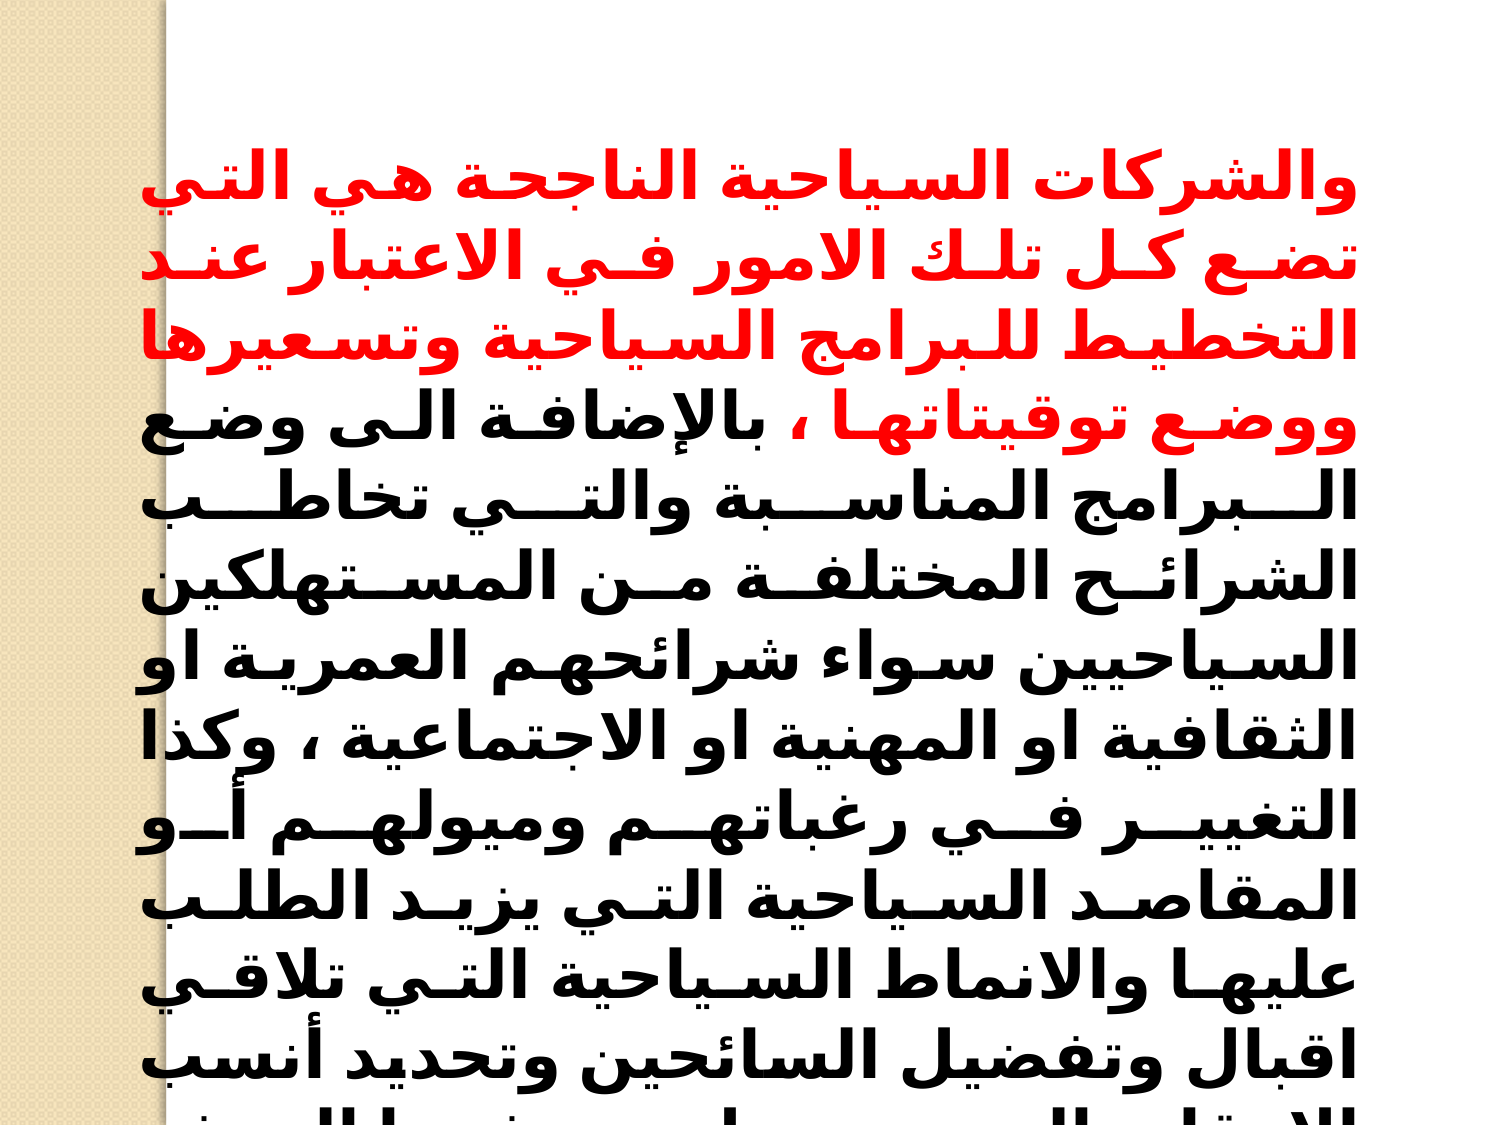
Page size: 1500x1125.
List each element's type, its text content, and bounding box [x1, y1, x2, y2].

text_box والشركات السياحية الناجحة هي التي تضع كل تلك الامور في الاعتبار عند التخطيط للبرامج السياحية وتسعيرها ووضع توقيتاتها ، بالإضافة الى وضع البرامج المناسبة والتي تخاطب الشرائح المختلفة من المستهلكين السياحيين سواء شرائحهم العمرية او الثقافية او المهنية او الاجتماعية ، وكذا التغيير في رغباتهم وميولهم أو المقاصد السياحية التي يزيد الطلب عليها والانماط السياحية التي تلاقي اقبال وتفضيل السائحين وتحديد أنسب الاوقات التي يستطيعون فيها السفر والسياحة . [123, 125, 1376, 1125]
